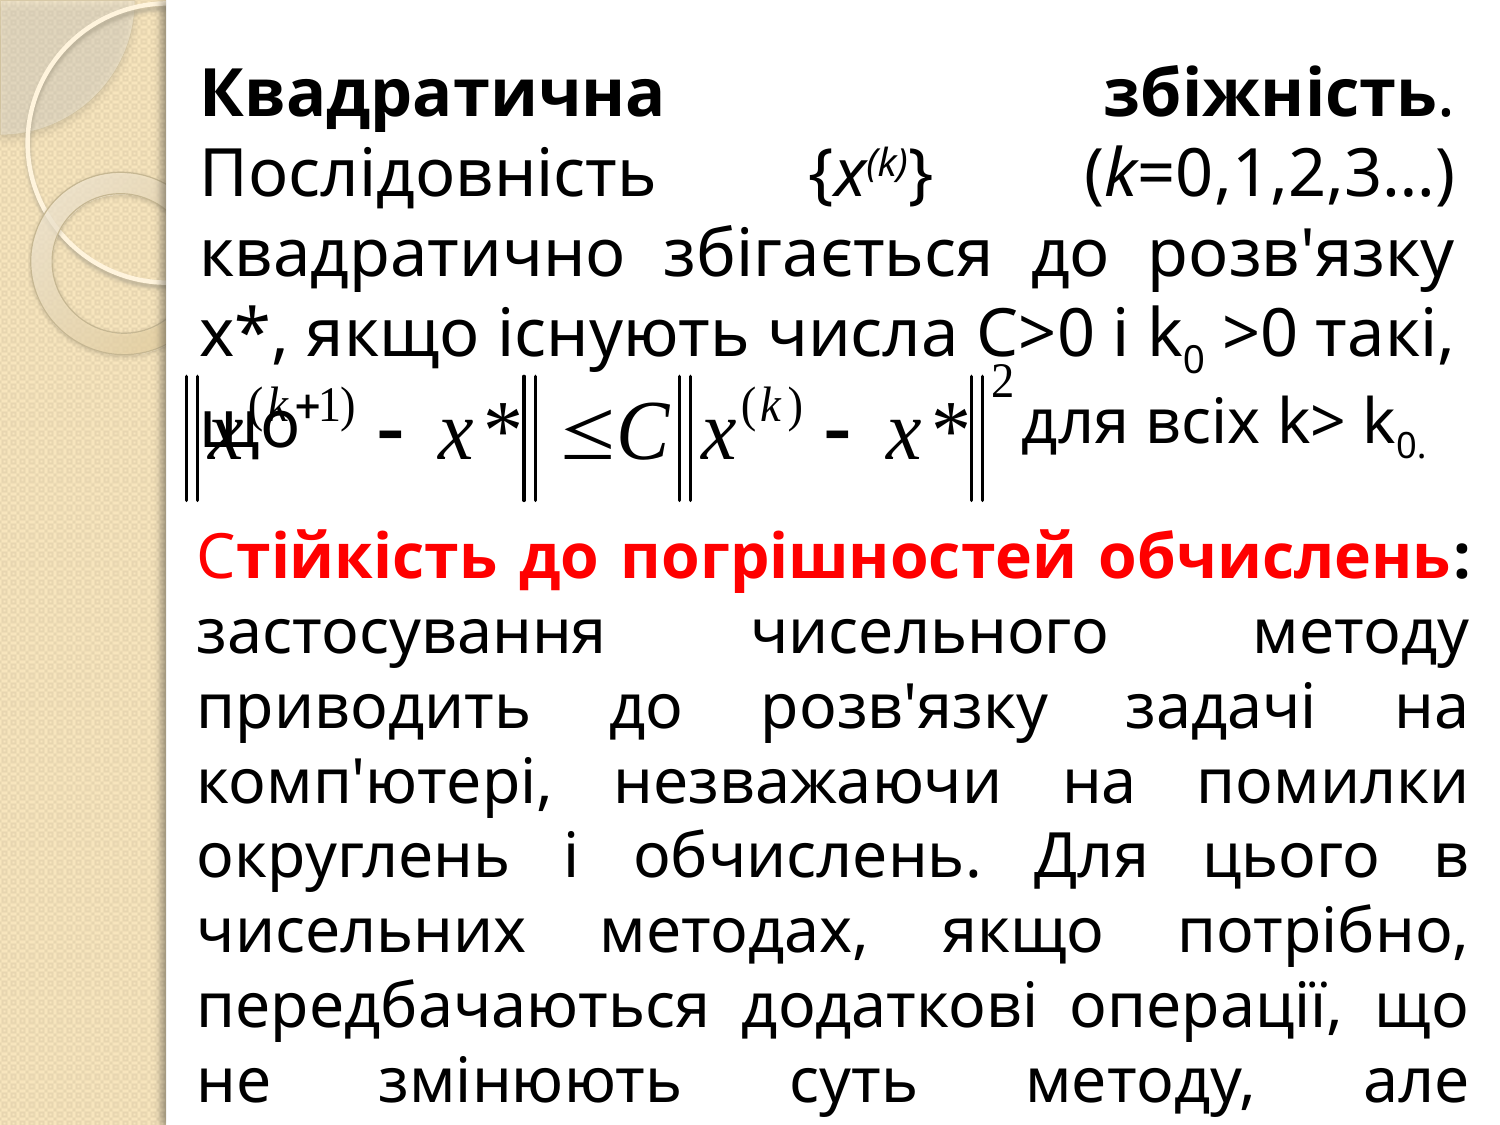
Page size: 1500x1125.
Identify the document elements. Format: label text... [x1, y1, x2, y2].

list Квадратична збіжність. Послідовність {x(k)} (k=0,1,2,3…) квадратично збігається до розв'язку х*, якщо існують числа С>0 і k0 >0 такі, що [171, 42, 1471, 508]
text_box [171, 338, 1031, 517]
text_box Стійкість до погрішностей обчислень: застосування чисельного методу приводить до розв'язку задачі на комп'ютері, незважаючи на помилки округлень і обчислень. Для цього в чисельних методах, якщо потрібно, передбачаються додаткові операції, що не змінюють суть методу, але забезпечують його стійкість до помилок обчислень. [168, 508, 1486, 1125]
text_box для всіх k> k0. [1038, 373, 1442, 474]
